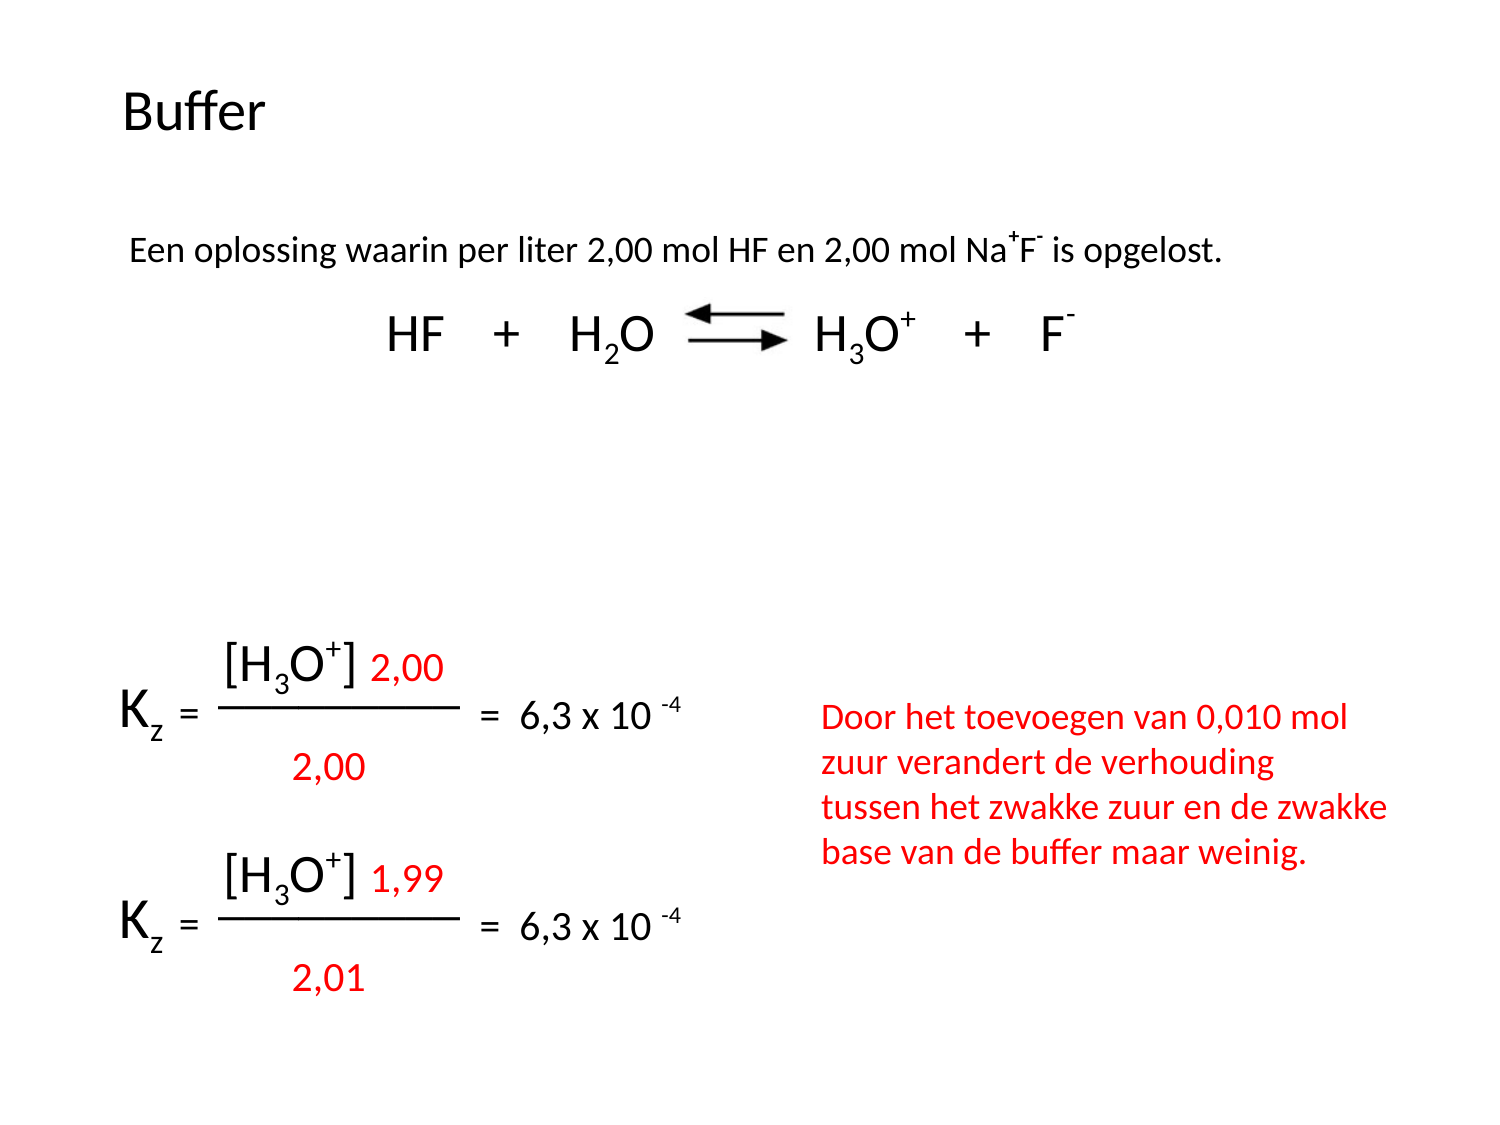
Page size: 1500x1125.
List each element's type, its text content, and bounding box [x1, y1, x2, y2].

text_box Buffer [108, 64, 282, 150]
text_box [322, 285, 1500, 425]
text_box Een buffer is bijvoorbeeld: Een oplossing waarin per liter 2,00 mol HF en 2,00 mol Na+F- is opgelost. [114, 169, 1239, 468]
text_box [37, 619, 893, 792]
text_box Door het toevoegen van 0,010 mol zuur verandert de verhouding tussen het zwakke zuur en de zwakke base van de buffer maar weinig. [806, 685, 1412, 908]
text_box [37, 830, 893, 1003]
